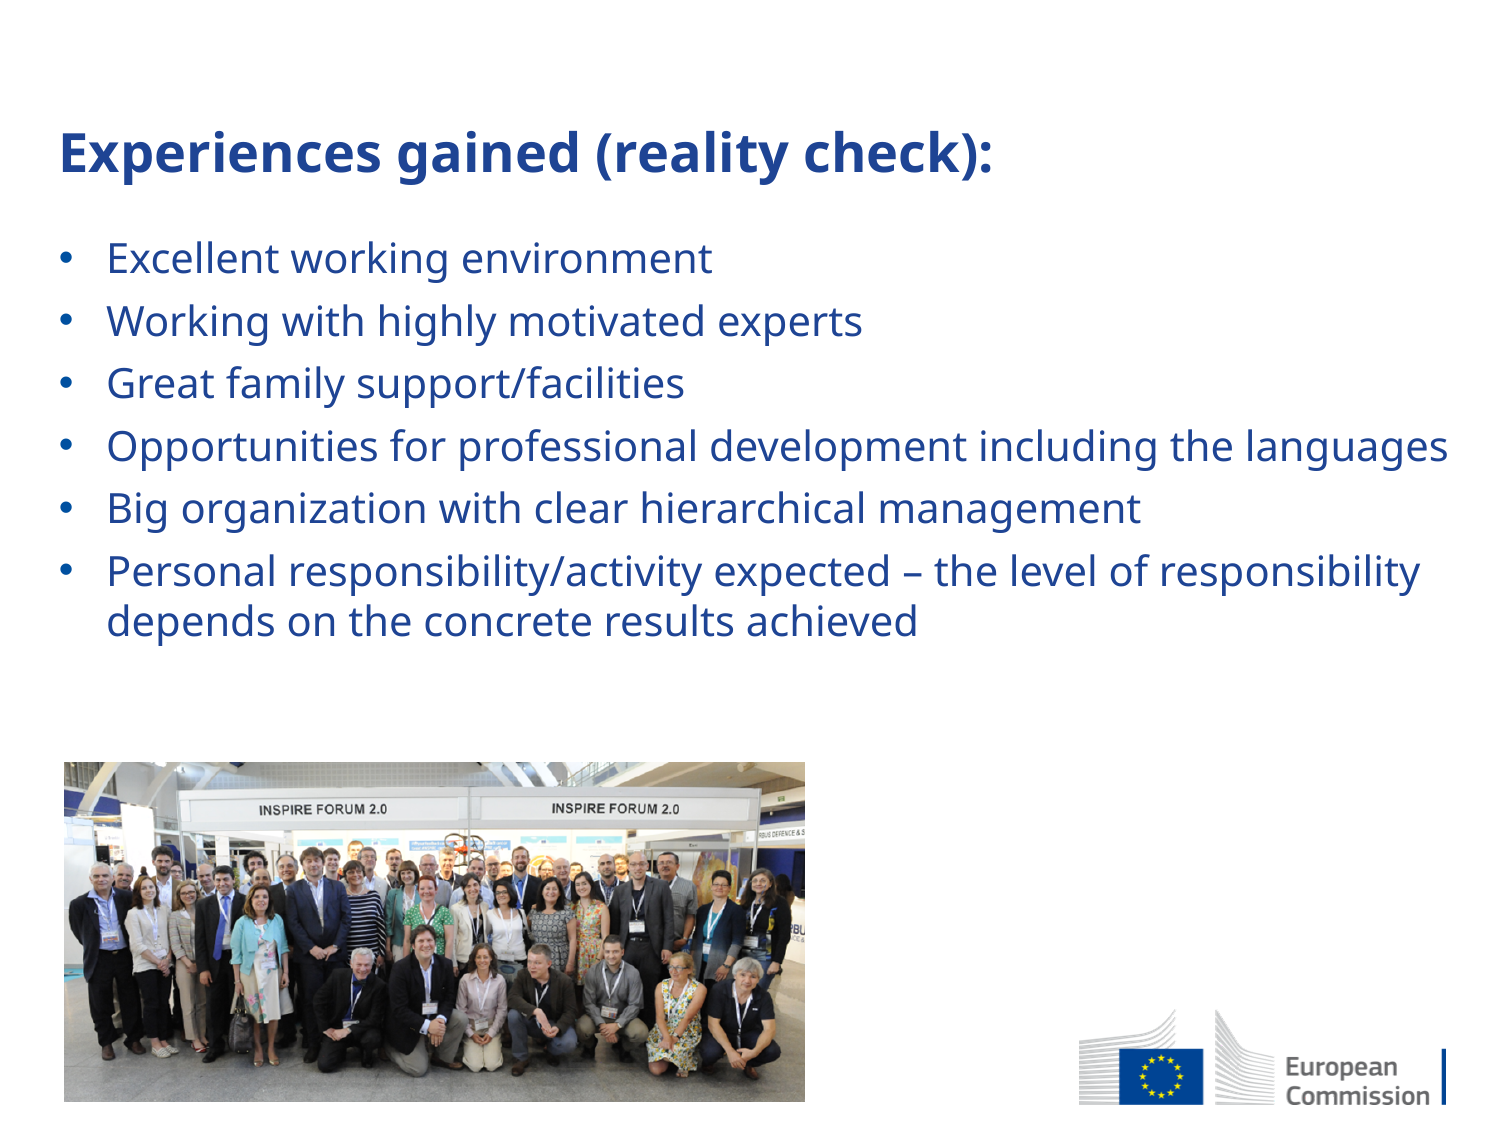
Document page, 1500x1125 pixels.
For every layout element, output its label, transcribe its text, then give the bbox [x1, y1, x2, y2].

picture [1078, 1008, 1447, 1106]
text_box Experiences gained (reality check): [0, 0, 1500, 279]
picture [64, 762, 805, 1102]
list Excellent working environment Working with highly motivated experts Great family support/facilities Opportunities for professional development including the languages Big organization with clear hierarchical management Personal responsibility/activity expected – the level of responsibility depends on the concrete results achieved [0, 279, 1471, 976]
